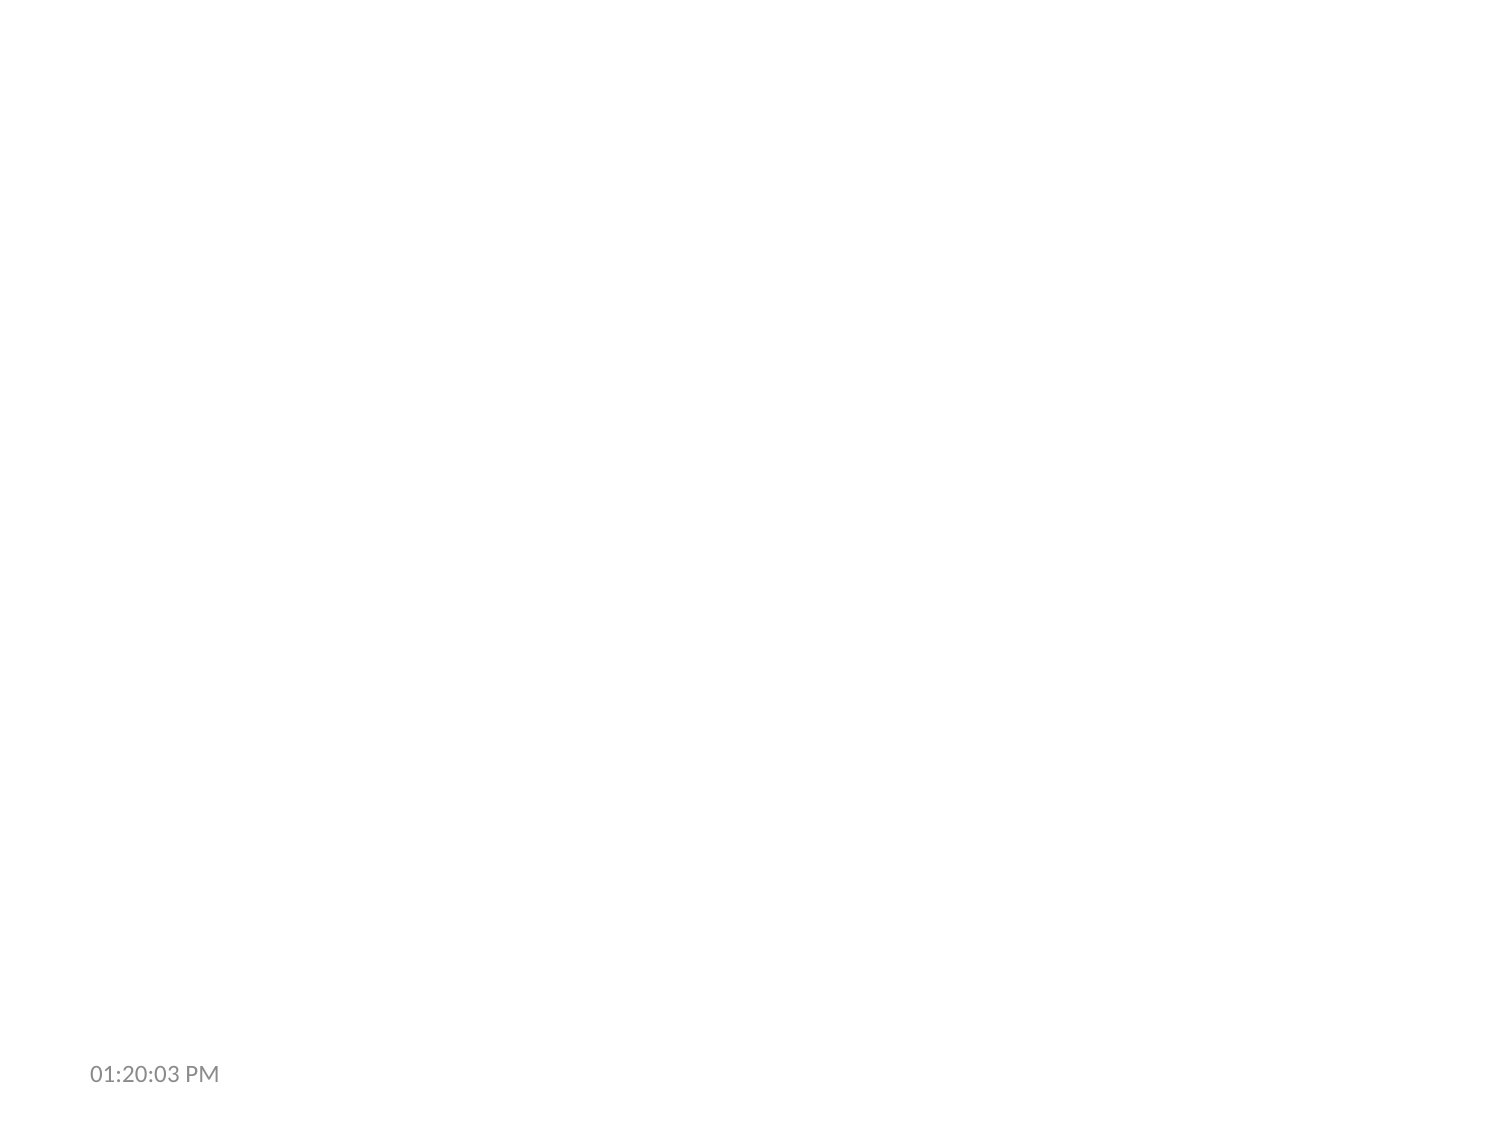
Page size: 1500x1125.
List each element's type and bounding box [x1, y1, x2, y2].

slide_number [75, 1042, 425, 1103]
